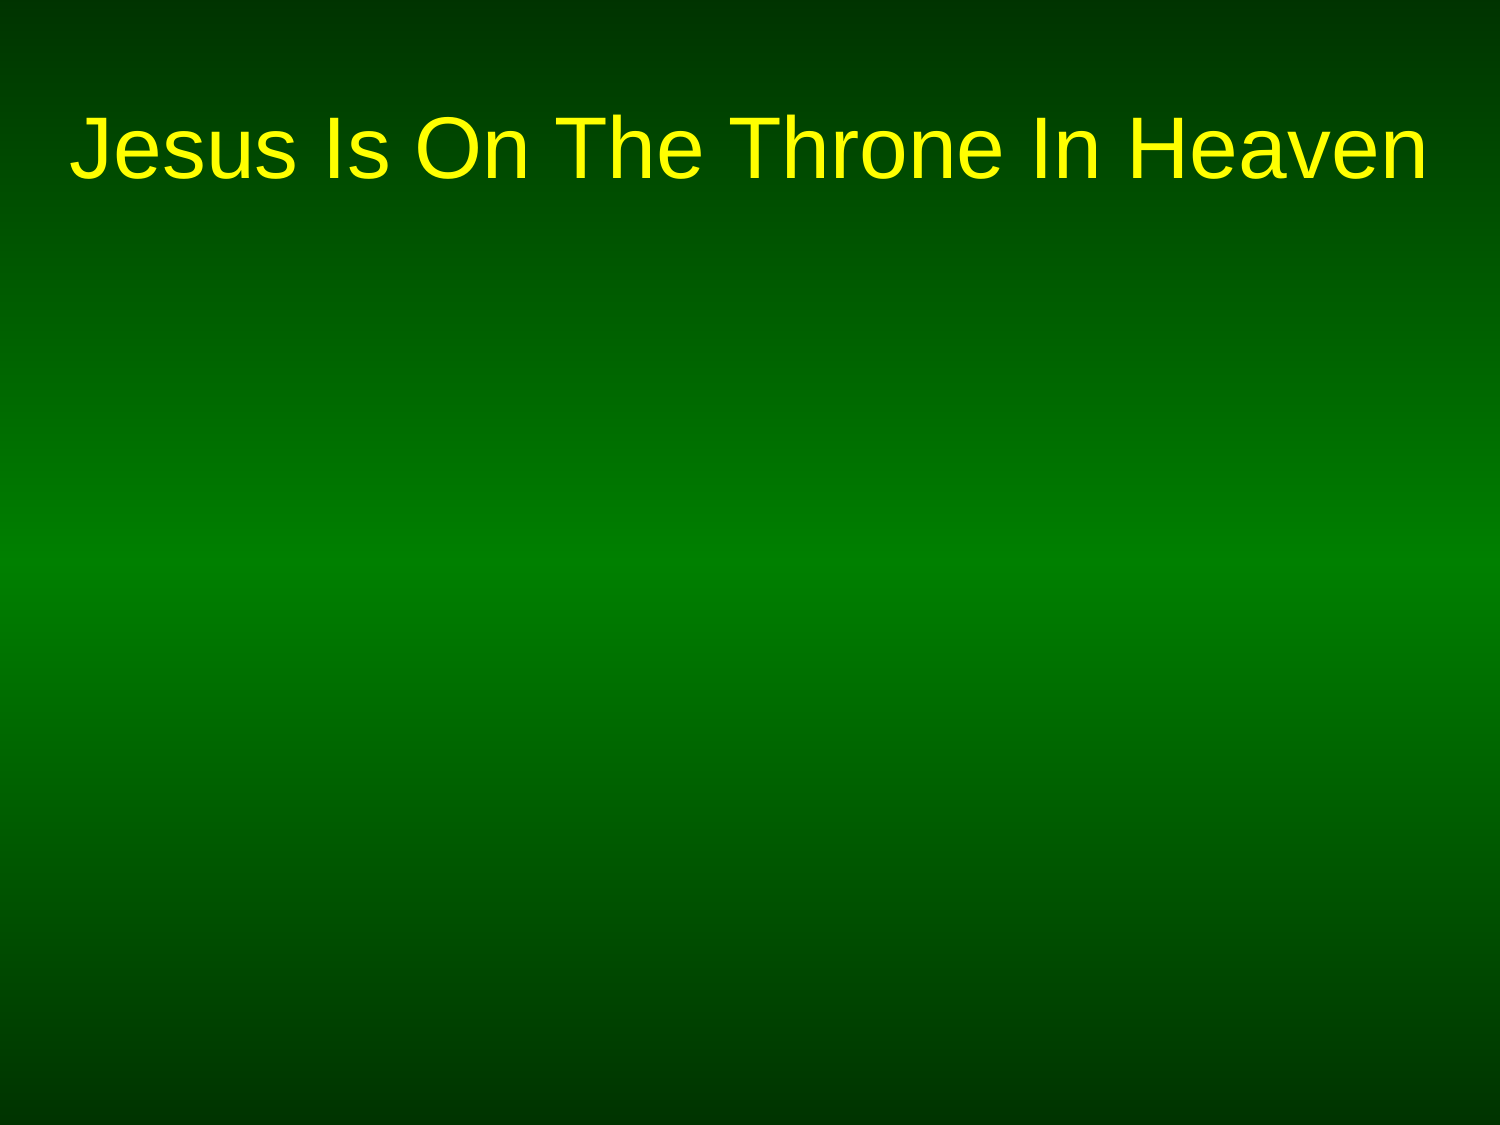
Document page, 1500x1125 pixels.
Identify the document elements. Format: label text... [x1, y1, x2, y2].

title Jesus Is On The Throne In Heaven [37, 50, 1463, 238]
